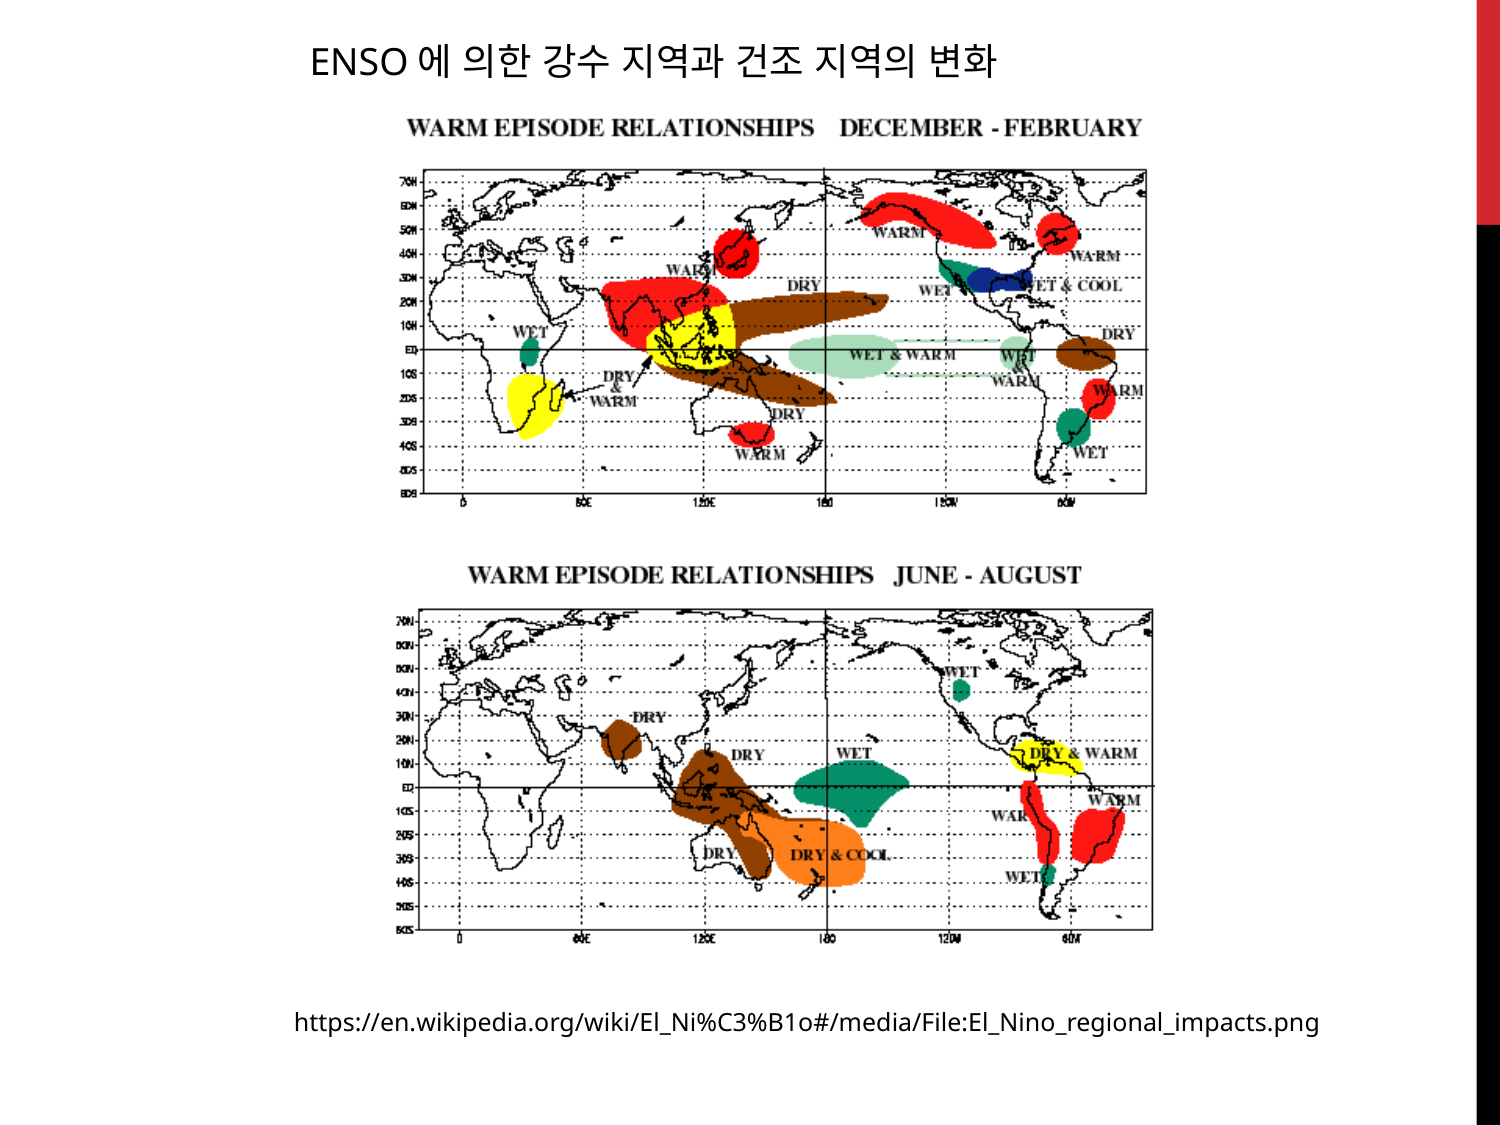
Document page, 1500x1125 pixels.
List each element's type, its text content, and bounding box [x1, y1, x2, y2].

picture [395, 113, 1156, 957]
text_box https://en.wikipedia.org/wiki/El_Ni%C3%B1o#/media/File:El_Nino_regional_impacts.png [279, 999, 1388, 1045]
text_box ENSO에 의한 강수 지역과 건조 지역의 변화 [294, 30, 1014, 91]
